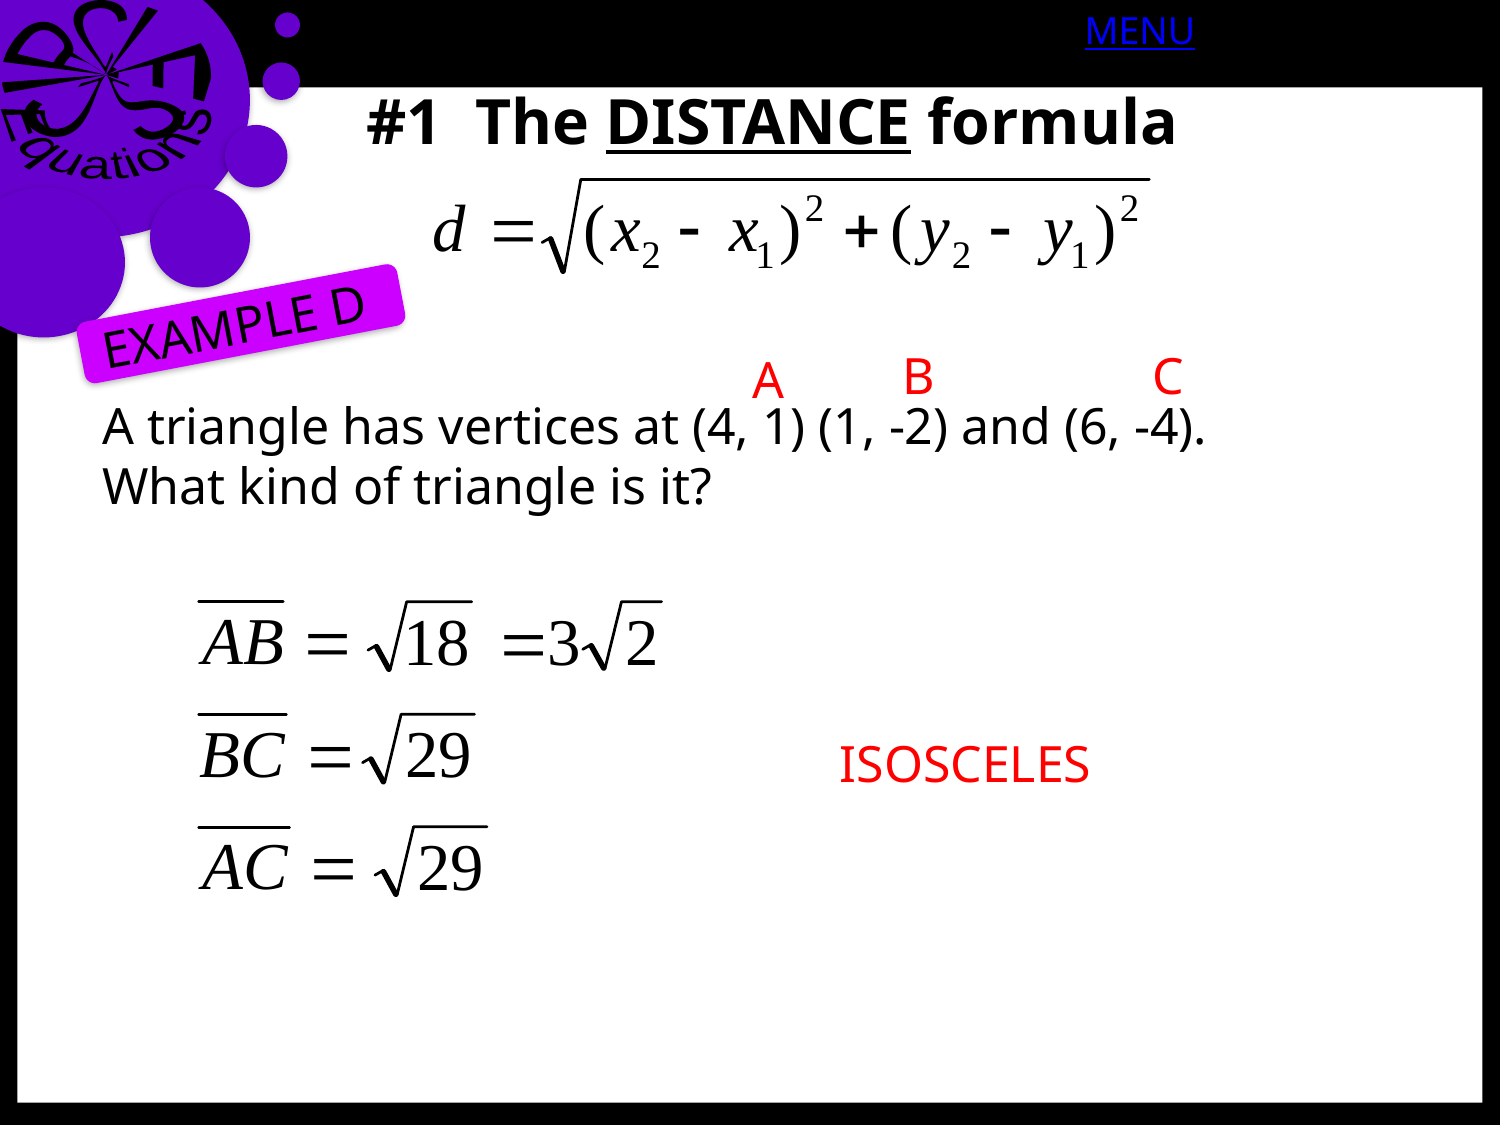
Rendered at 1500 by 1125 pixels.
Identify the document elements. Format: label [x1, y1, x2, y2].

text_box [487, 587, 678, 683]
text_box [0, 0, 1500, 1125]
text_box [349, 699, 490, 801]
text_box [362, 812, 502, 913]
text_box [187, 587, 355, 906]
text_box [421, 162, 1163, 286]
text_box [356, 587, 484, 688]
